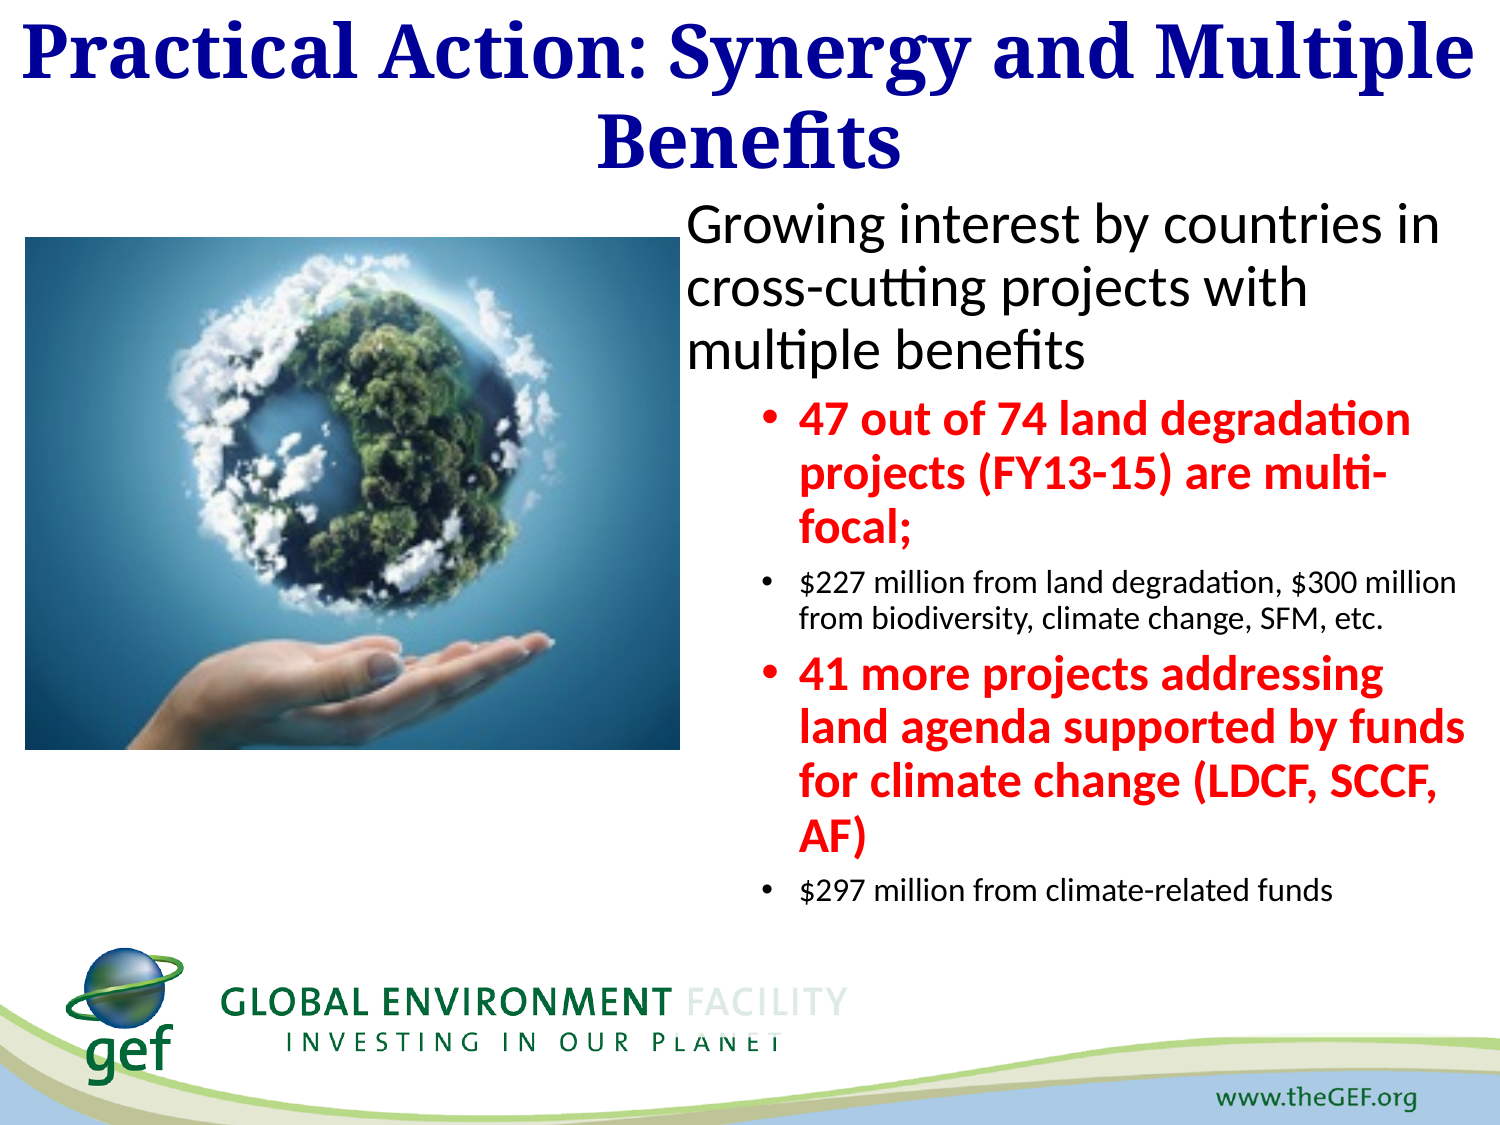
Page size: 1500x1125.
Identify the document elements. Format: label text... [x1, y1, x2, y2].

picture [25, 237, 680, 751]
title Practical Action: Synergy and Multiple Benefits [0, 24, 1500, 163]
text_box Growing interest by countries in cross-cutting projects with multiple benefits 47 out of 74 land degradation projects (FY13-15) are multi-focal; $227 million from land degradation, $300 million from biodiversity, climate change, SFM, etc. 41 more projects addressing land agenda supported by funds for climate change (LDCF, SCCF, AF) $297 million from climate-related funds [675, 187, 1485, 1038]
picture [0, 920, 1500, 1125]
